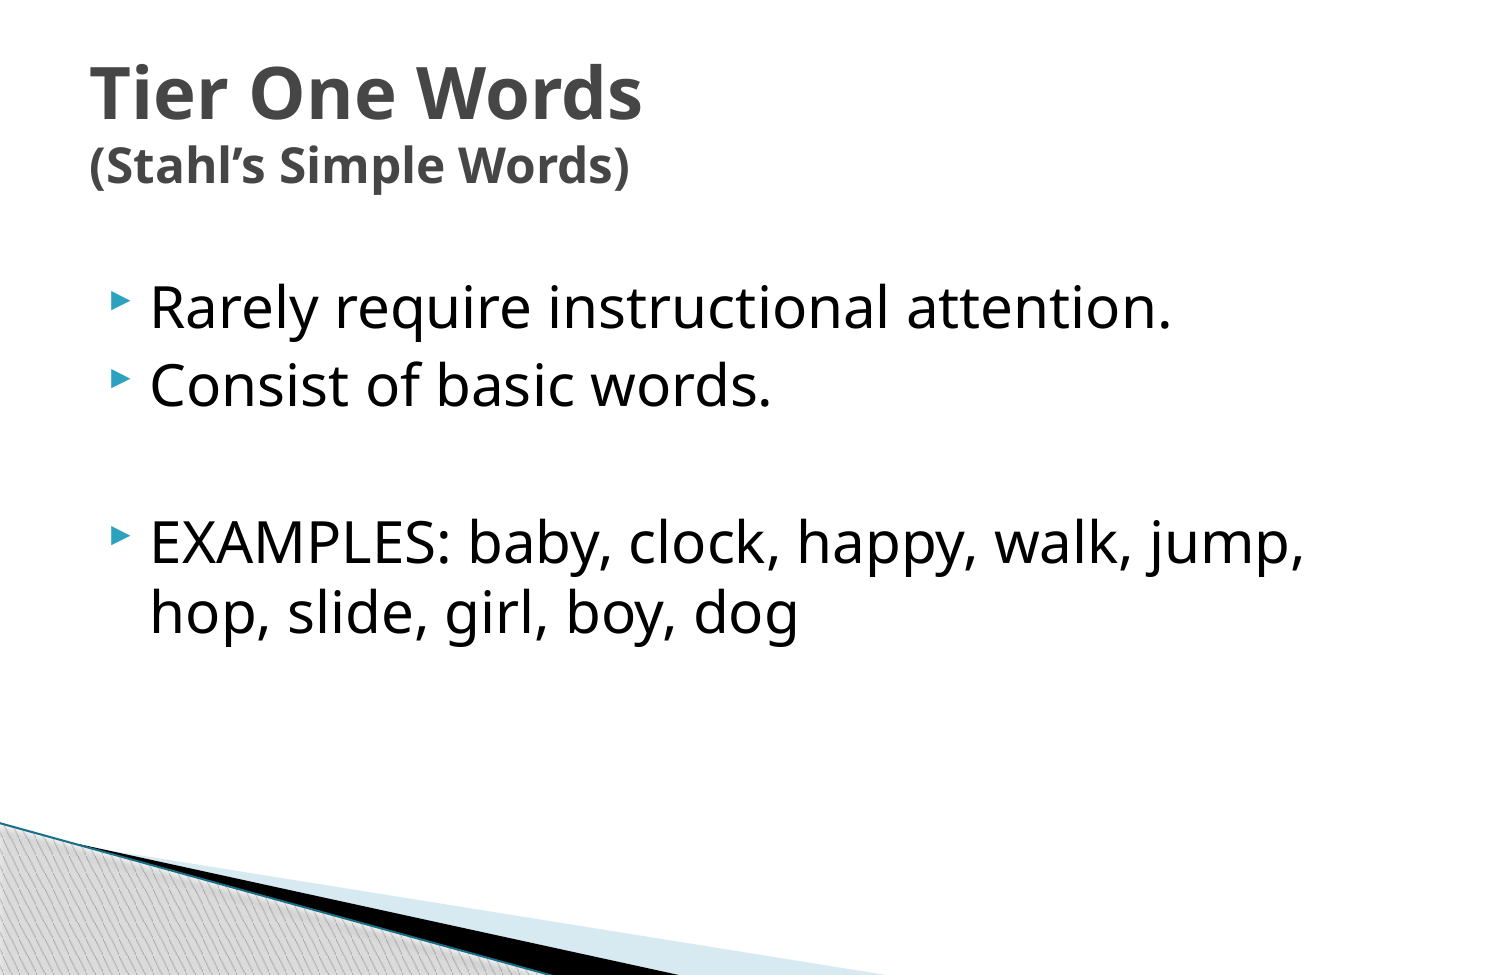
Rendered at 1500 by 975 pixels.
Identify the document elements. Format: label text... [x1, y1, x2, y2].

list Rarely require instructional attention. Consist of basic words. EXAMPLES: baby, clock, happy, walk, jump, hop, slide, girl, boy, dog [74, 262, 1426, 855]
title Tier One Words (Stahl’s Simple Words) [75, 39, 1425, 202]
